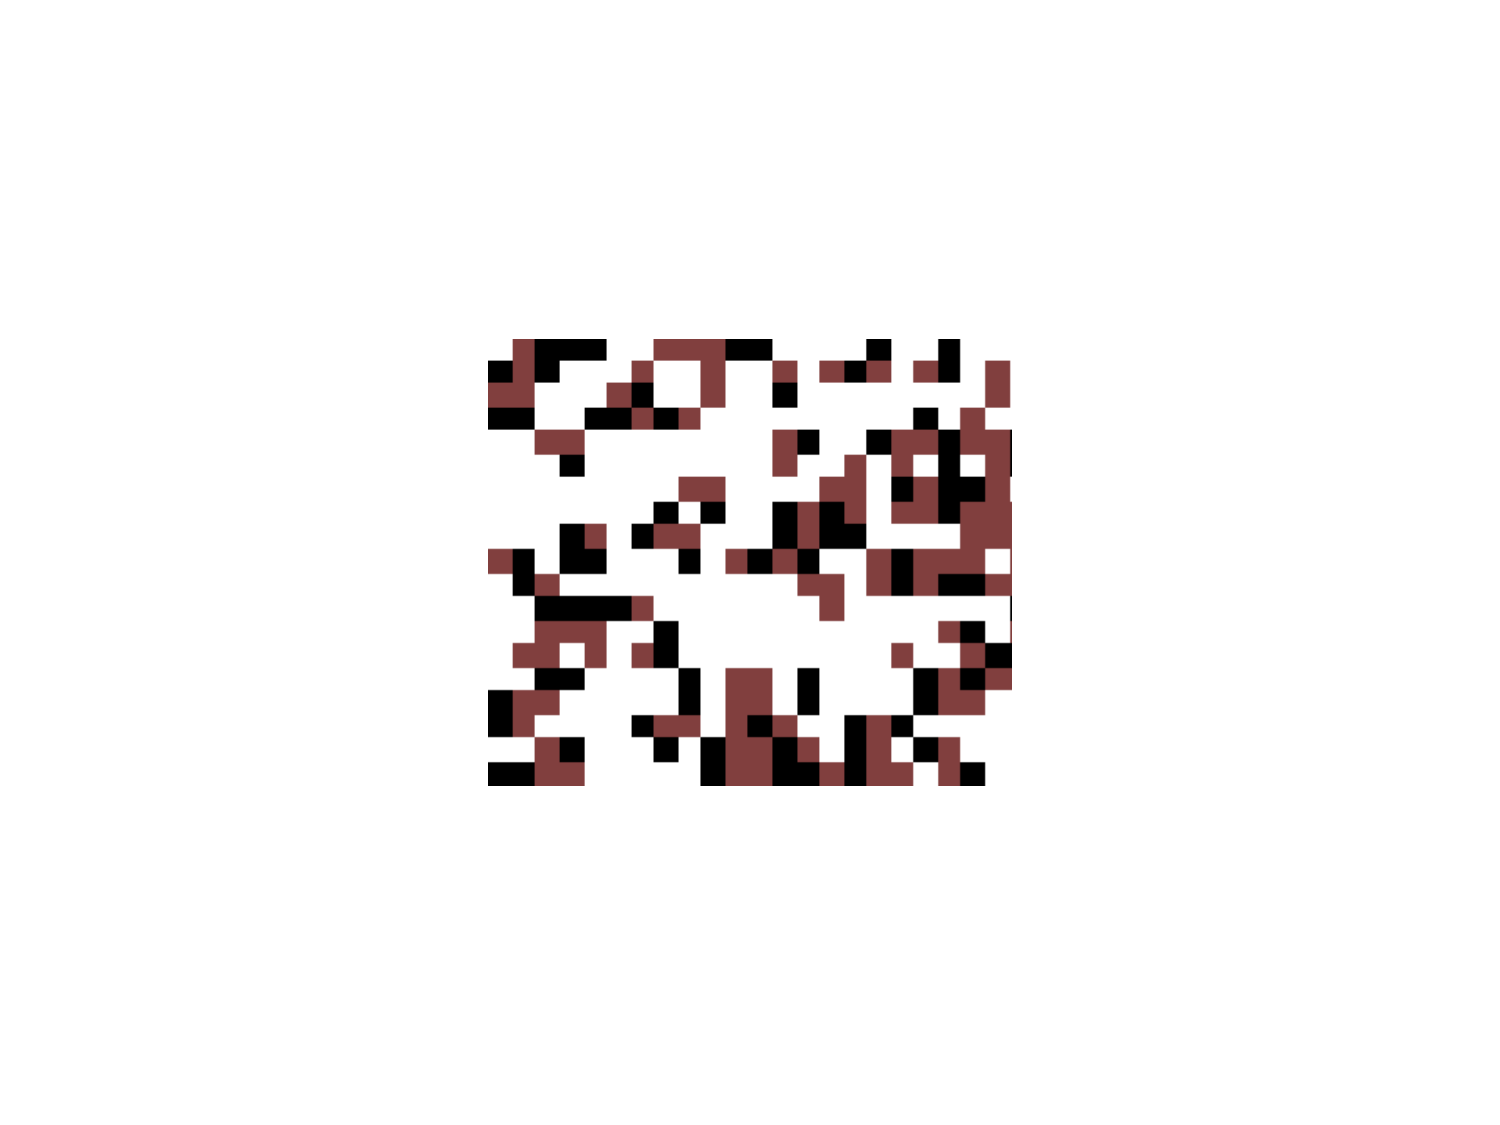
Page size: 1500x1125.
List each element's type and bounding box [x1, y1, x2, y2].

picture [488, 339, 1012, 786]
